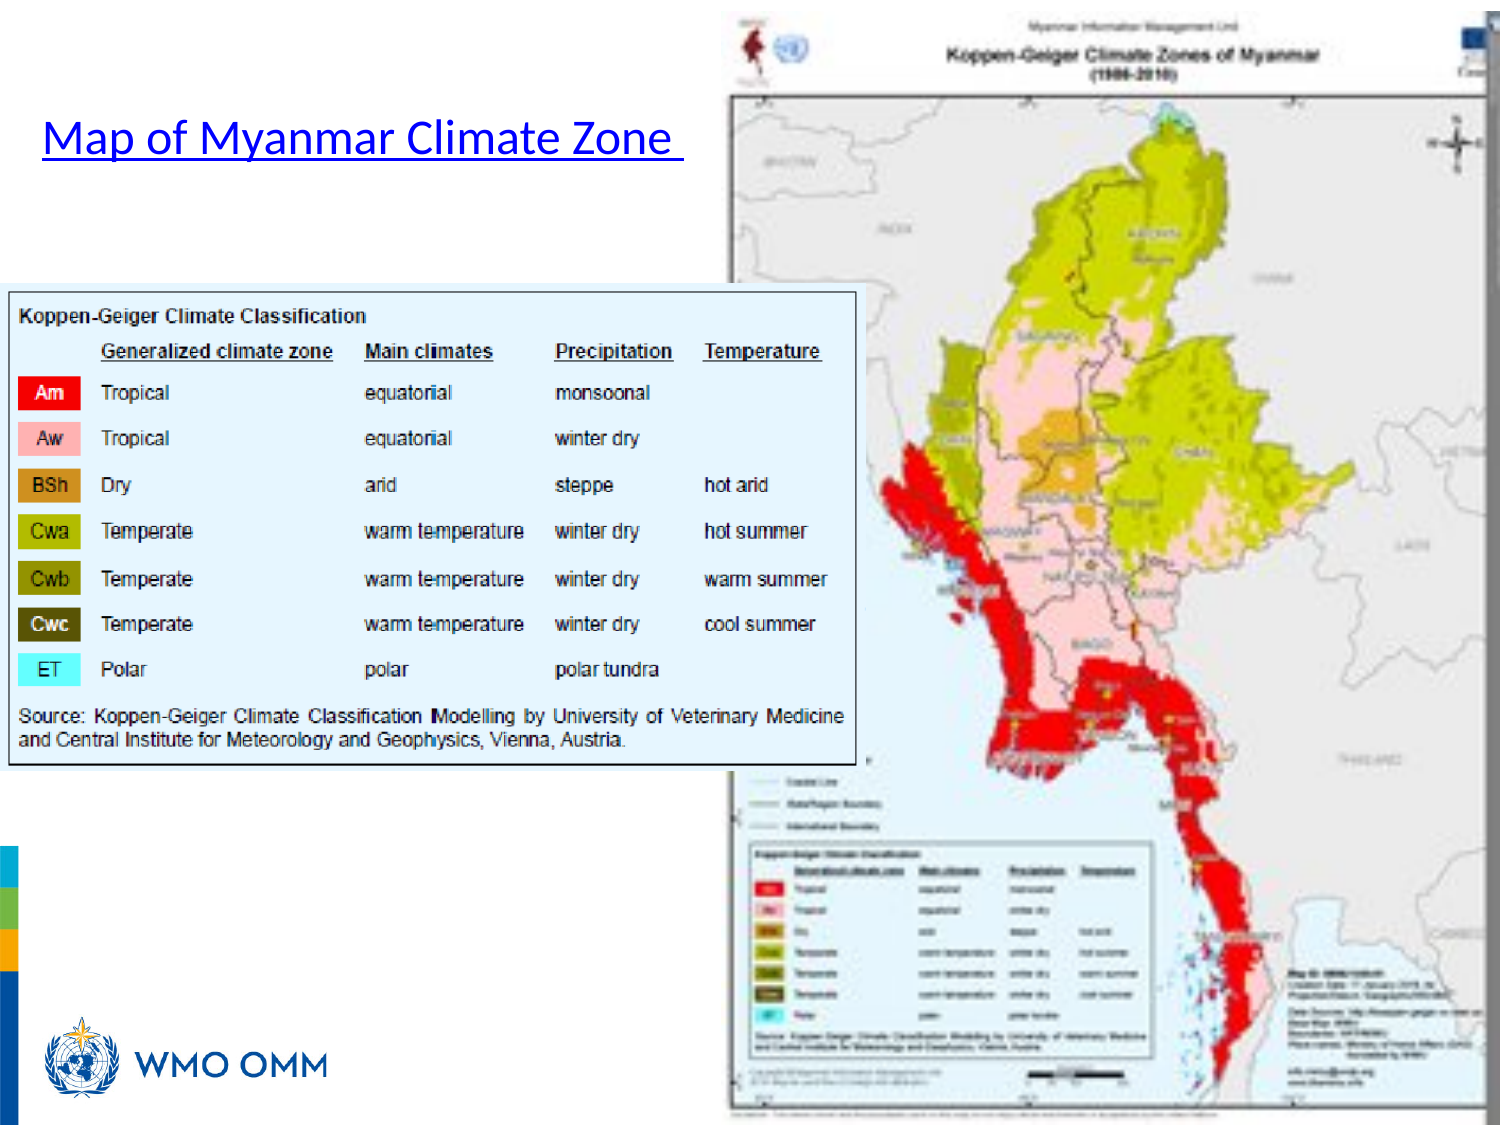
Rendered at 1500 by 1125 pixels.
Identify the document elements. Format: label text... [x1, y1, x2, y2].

text_box Map of Myanmar Climate Zone [27, 96, 699, 172]
picture [0, 11, 1500, 1125]
picture [0, 845, 327, 1125]
